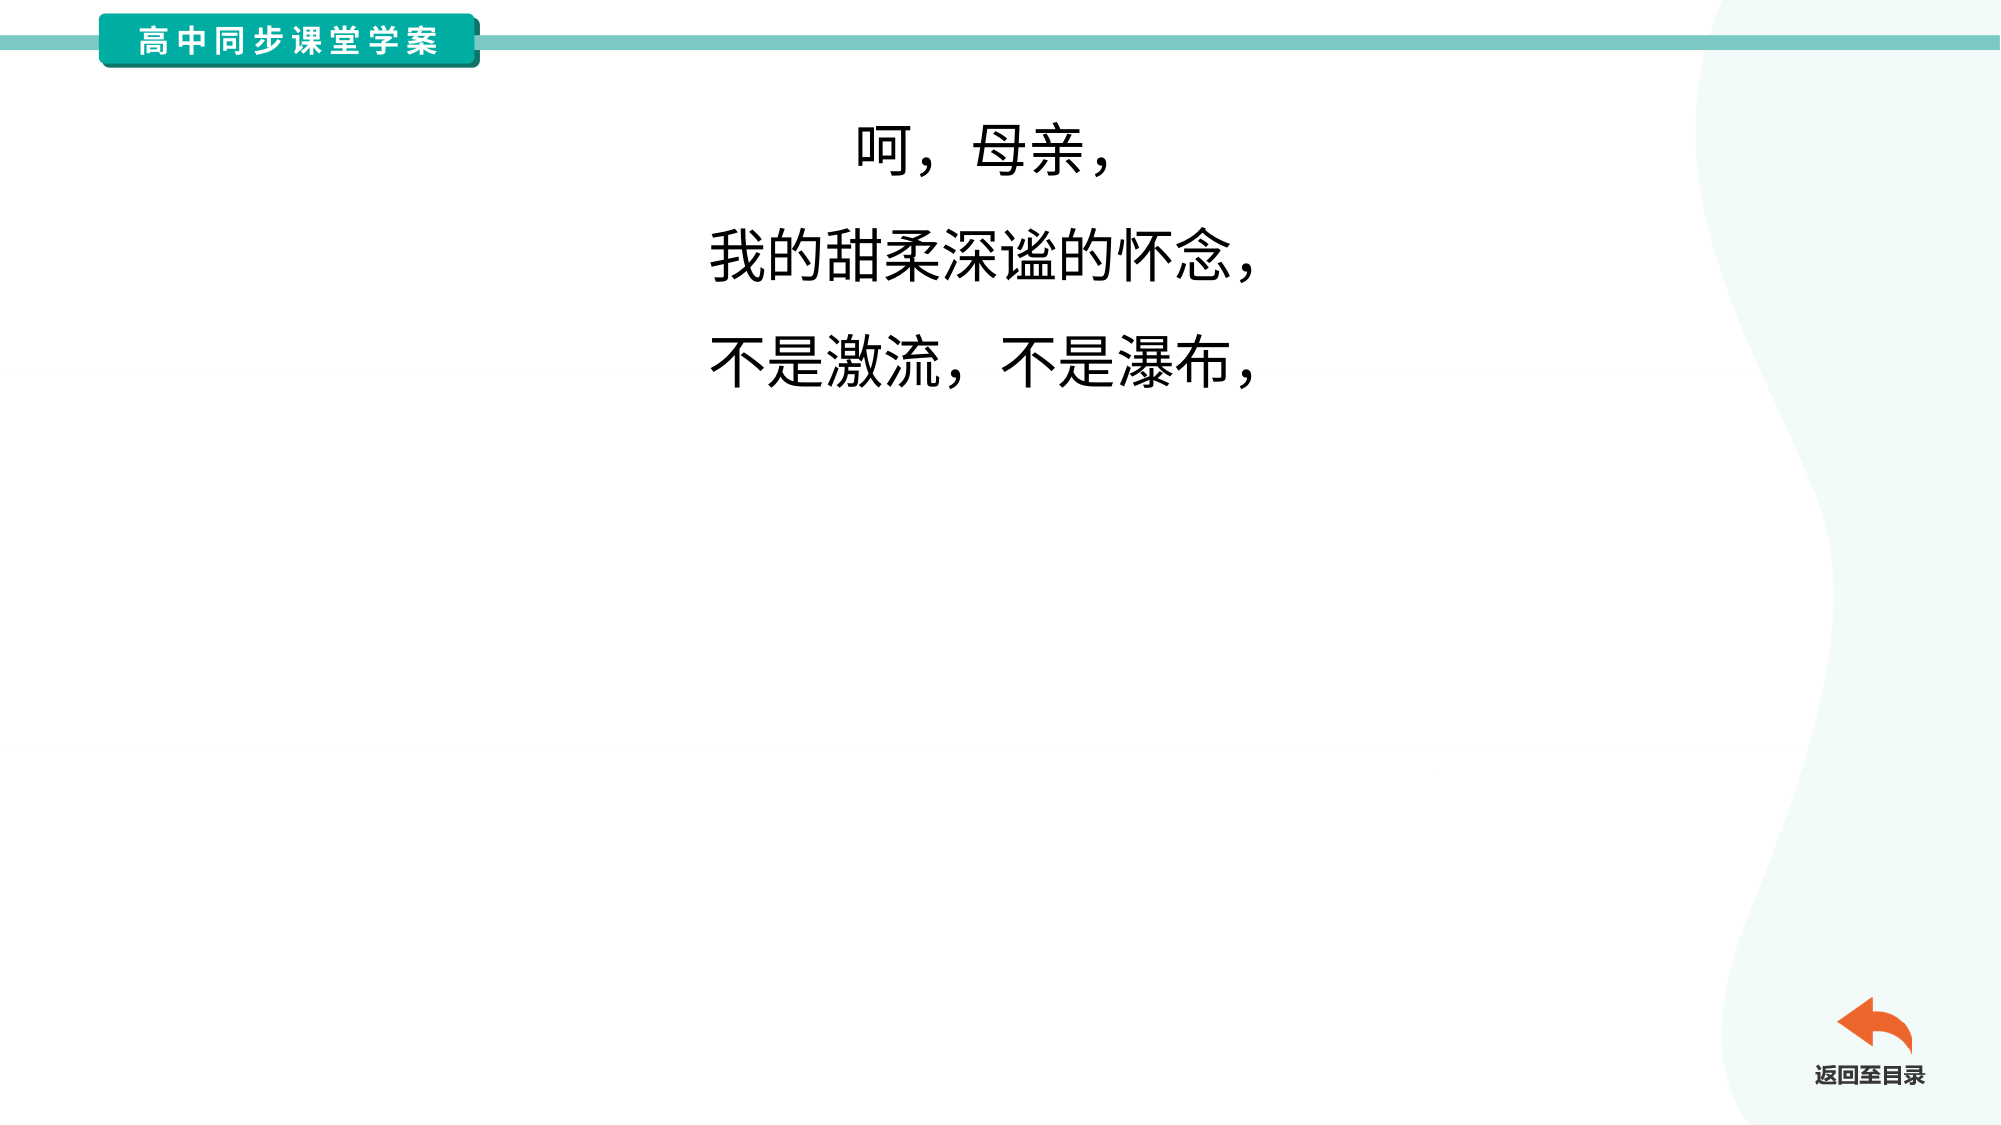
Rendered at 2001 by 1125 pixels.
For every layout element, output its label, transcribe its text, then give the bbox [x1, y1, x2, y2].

picture [0, 0, 2000, 1125]
text_box 呵，母亲， 我的甜柔深谧的怀念， 不是激流，不是瀑布， 是花木掩映中唱不出歌声的古井。#1.1.28 [100, 76, 1899, 487]
